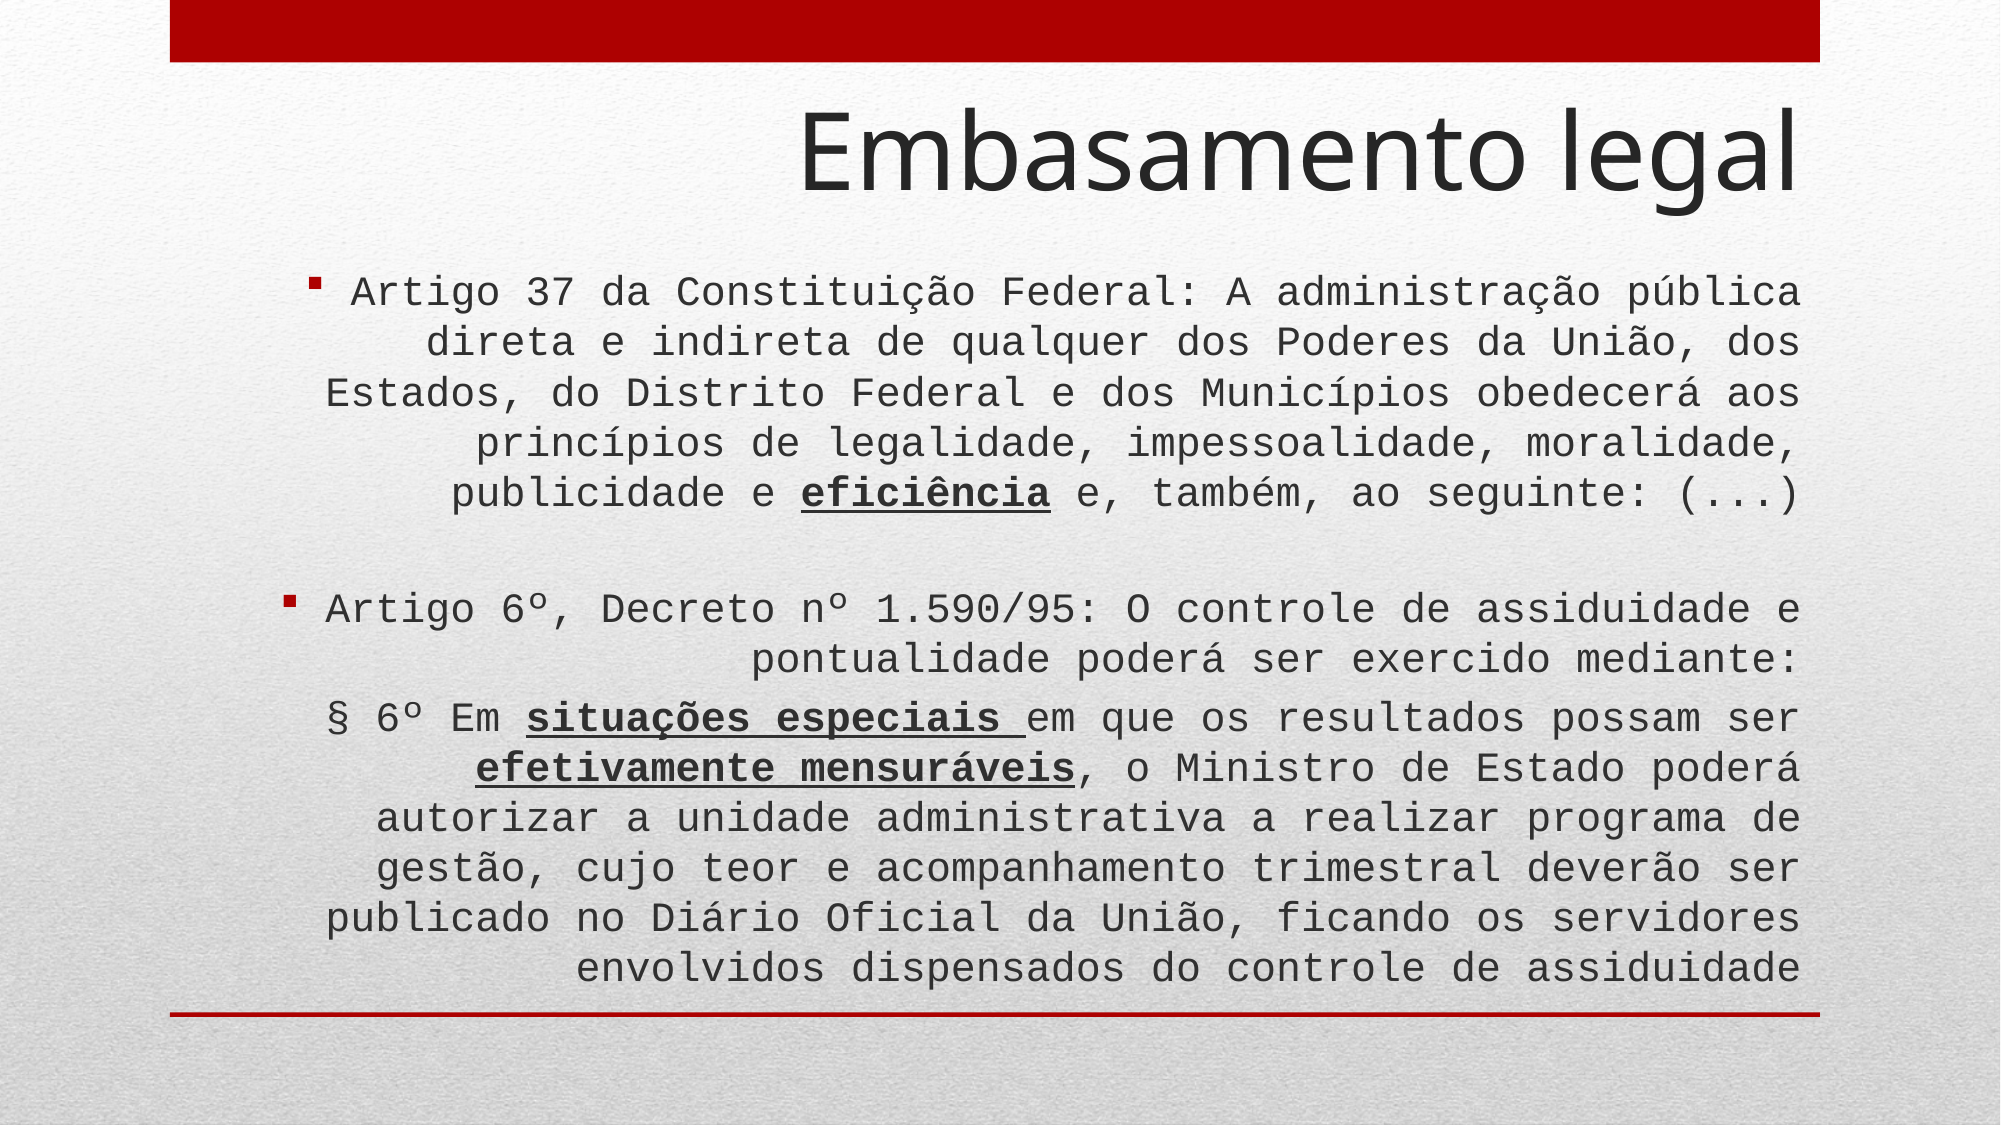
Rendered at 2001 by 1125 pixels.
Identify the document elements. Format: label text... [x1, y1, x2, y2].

list Artigo 37 da Constituição Federal: A administração pública direta e indireta de qualquer dos Poderes da União, dos Estados, do Distrito Federal e dos Municípios obedecerá aos princípios de legalidade, impessoalidade, moralidade, publicidade e eficiência e, também, ao seguinte: (...) Artigo 6º, Decreto nº 1.590/95: O controle de assiduidade e pontualidade poderá ser exercido mediante: § 6º Em situações especiais em que os resultados possam ser efetivamente mensuráveis, o Ministro de Estado poderá autorizar a unidade administrativa a realizar programa de gestão, cujo teor e acompanhamento trimestral deverão ser publicado no Diário Oficial da União, ficando os servidores envolvidos dispensados do controle de assiduidade [228, 241, 1816, 1072]
title Embasamento legal [97, 0, 1818, 220]
